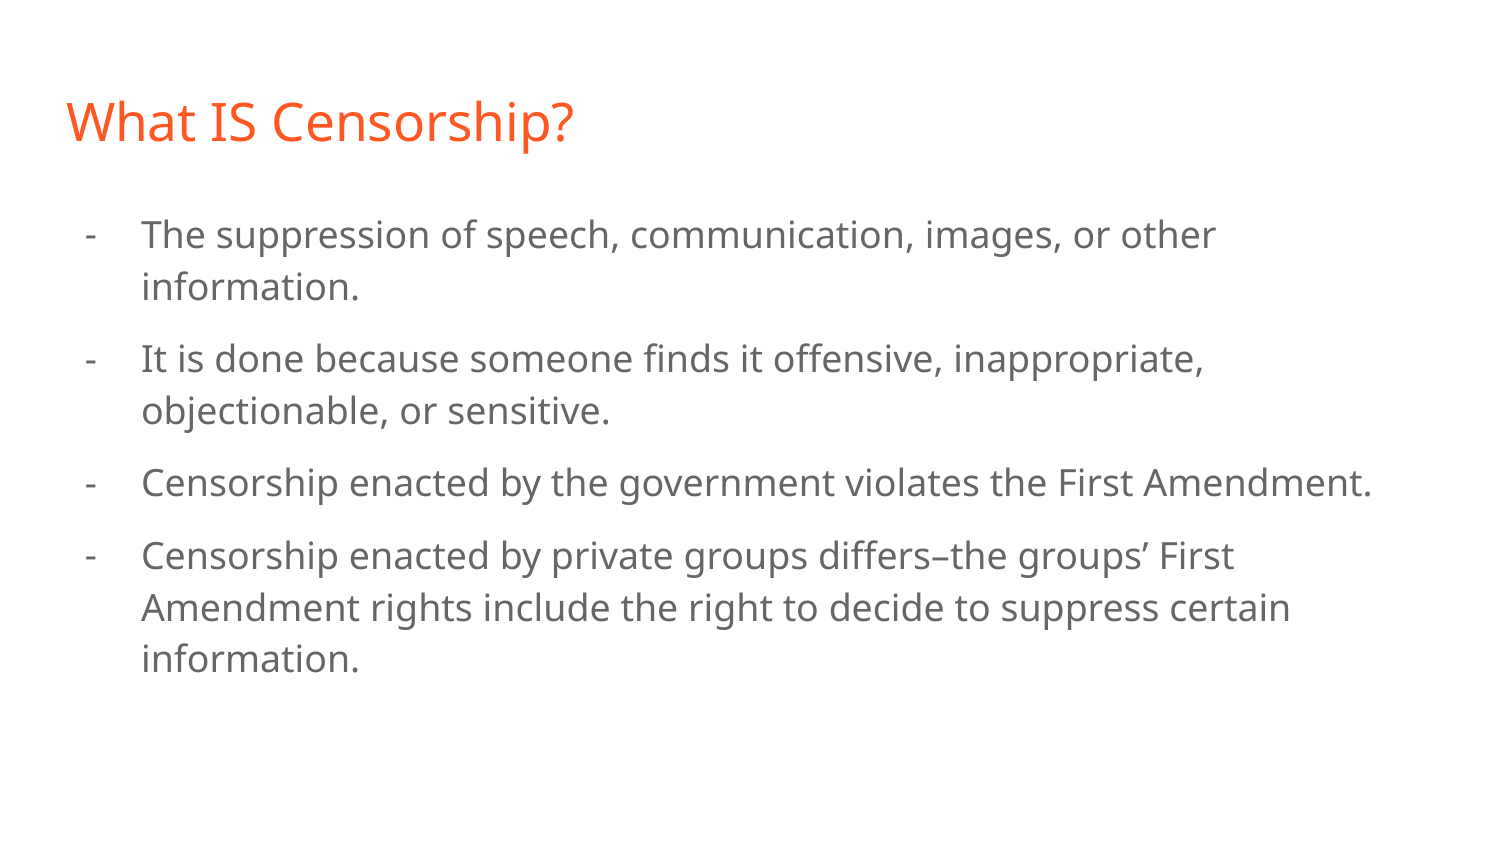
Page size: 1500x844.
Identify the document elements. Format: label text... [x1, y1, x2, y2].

list The suppression of speech, communication, images, or other information. It is done because someone finds it offensive, inappropriate, objectionable, or sensitive. Censorship enacted by the government violates the First Amendment. Censorship enacted by private groups differs–the groups’ First Amendment rights include the right to decide to suppress certain information. [51, 189, 1449, 750]
title What IS Censorship? [51, 72, 1449, 167]
